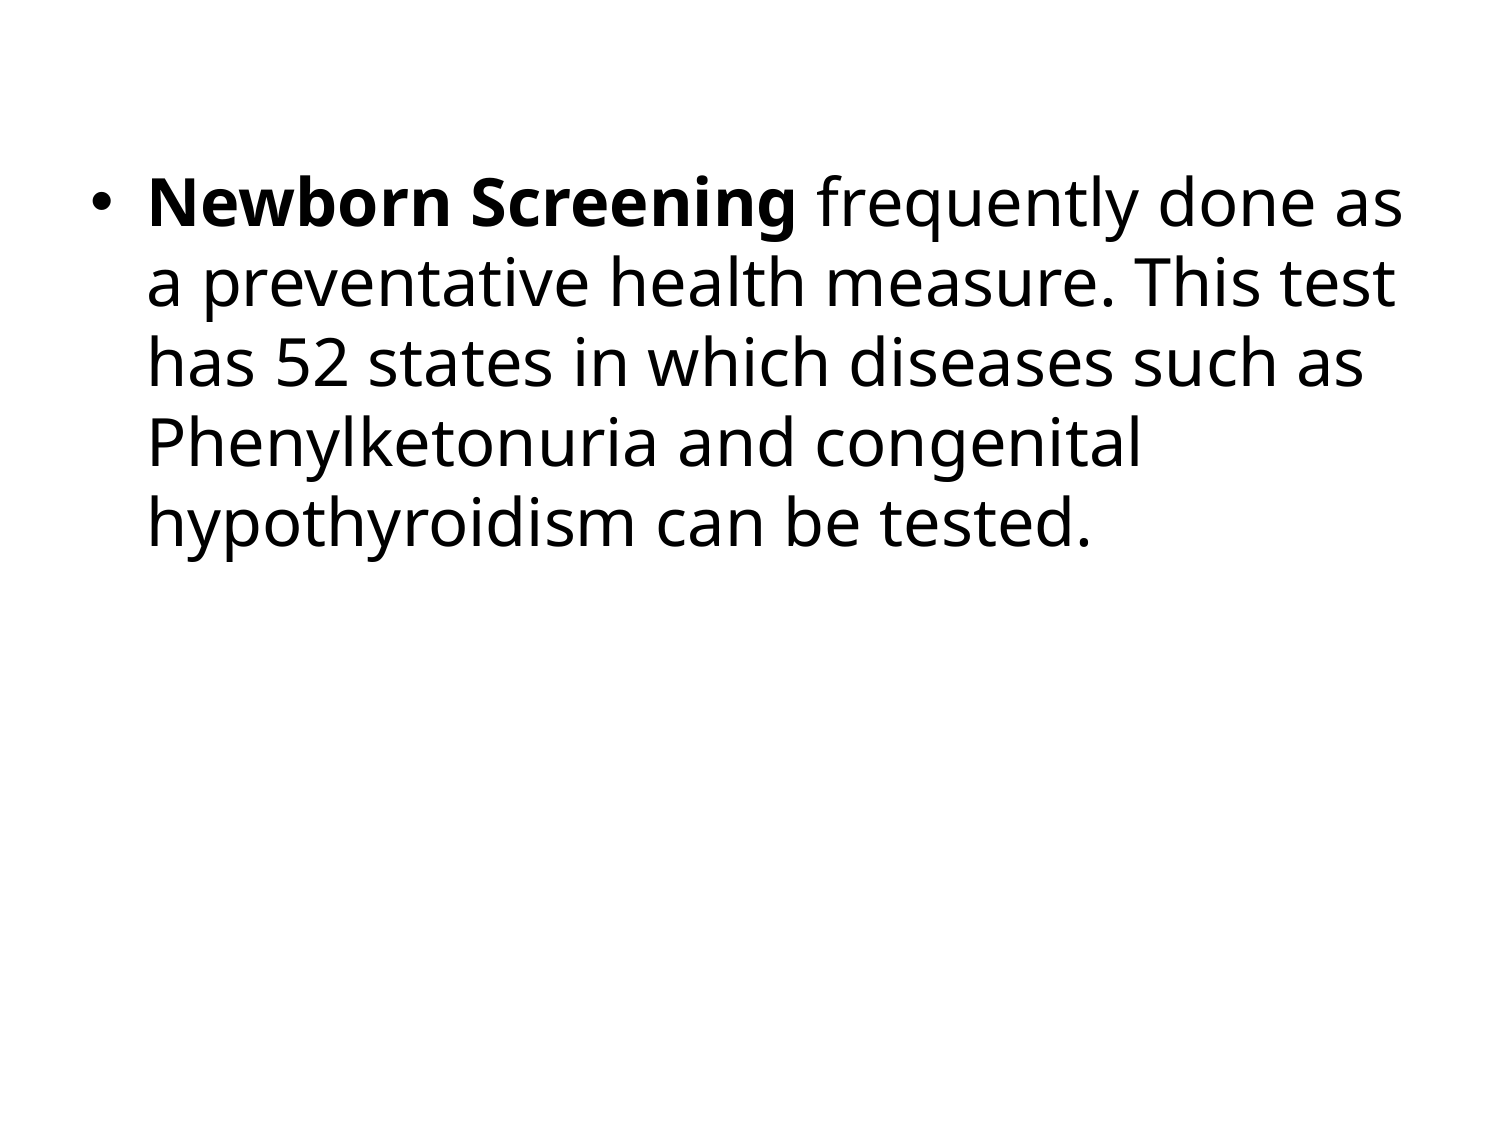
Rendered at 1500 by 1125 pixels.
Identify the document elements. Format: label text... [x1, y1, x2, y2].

list Newborn Screening frequently done as a preventative health measure. This test has 52 states in which diseases such as Phenylketonuria and congenital hypothyroidism can be tested. [75, 152, 1425, 1005]
